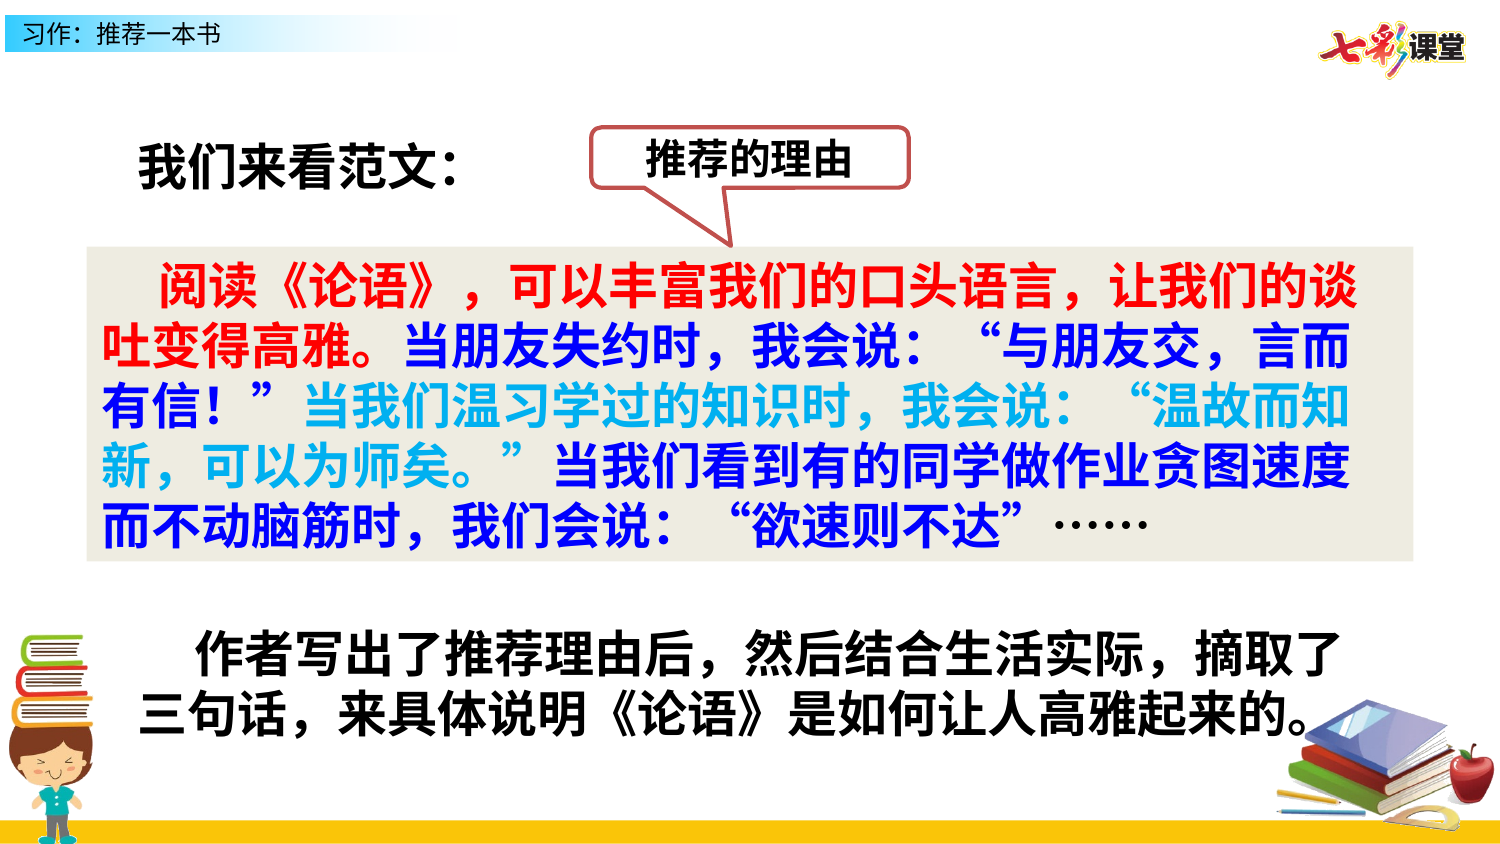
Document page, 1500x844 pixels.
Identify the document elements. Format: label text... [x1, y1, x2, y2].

text_box 我们来看范文： [122, 127, 661, 203]
picture [0, 616, 167, 844]
text_box 推荐的理由 [589, 125, 911, 248]
text_box 我们来看范文： [727, 127, 913, 203]
text_box 阅读《论语》，可以丰富我们的口头语言，让我们的谈吐变得高雅。当朋友失约时，我会说：“与朋友交，言而有信！”当我们温习学过的知识时，我会说：“温故而知新，可以为师矣。”当我们看到有的同学做作业贪图速度而不动脑筋时，我们会说：“欲速则不达”…… [86, 246, 1414, 562]
picture [1227, 662, 1500, 844]
picture [1316, 20, 1468, 80]
text_box 作者写出了推荐理由后，然后结合生活实际，摘取了三句话，来具体说明《论语》是如何让人高雅起来的。 [122, 615, 1378, 750]
